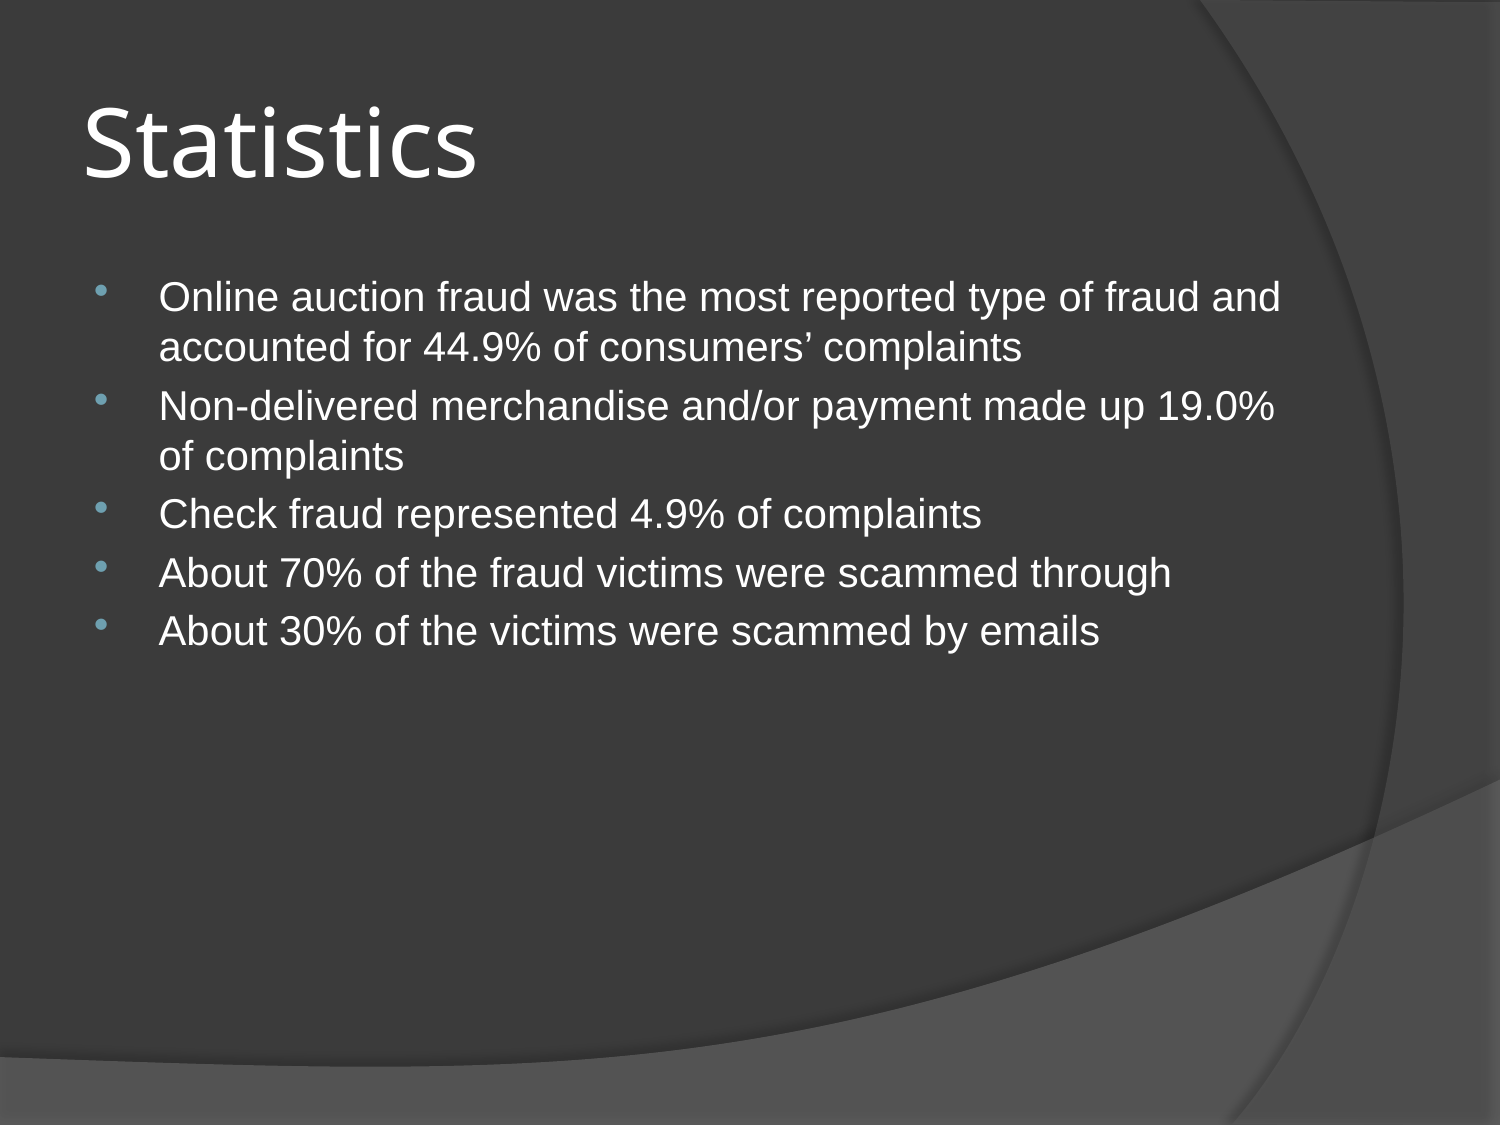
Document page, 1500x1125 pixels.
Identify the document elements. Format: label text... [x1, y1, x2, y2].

title Statistics [75, 45, 1300, 233]
list Online auction fraud was the most reported type of fraud and accounted for 44.9% of consumers’ complaints Non-delivered merchandise and/or payment made up 19.0% of complaints Check fraud represented 4.9% of complaints About 70% of the fraud victims were scammed through About 30% of the victims were scammed by emails [75, 262, 1300, 1005]
